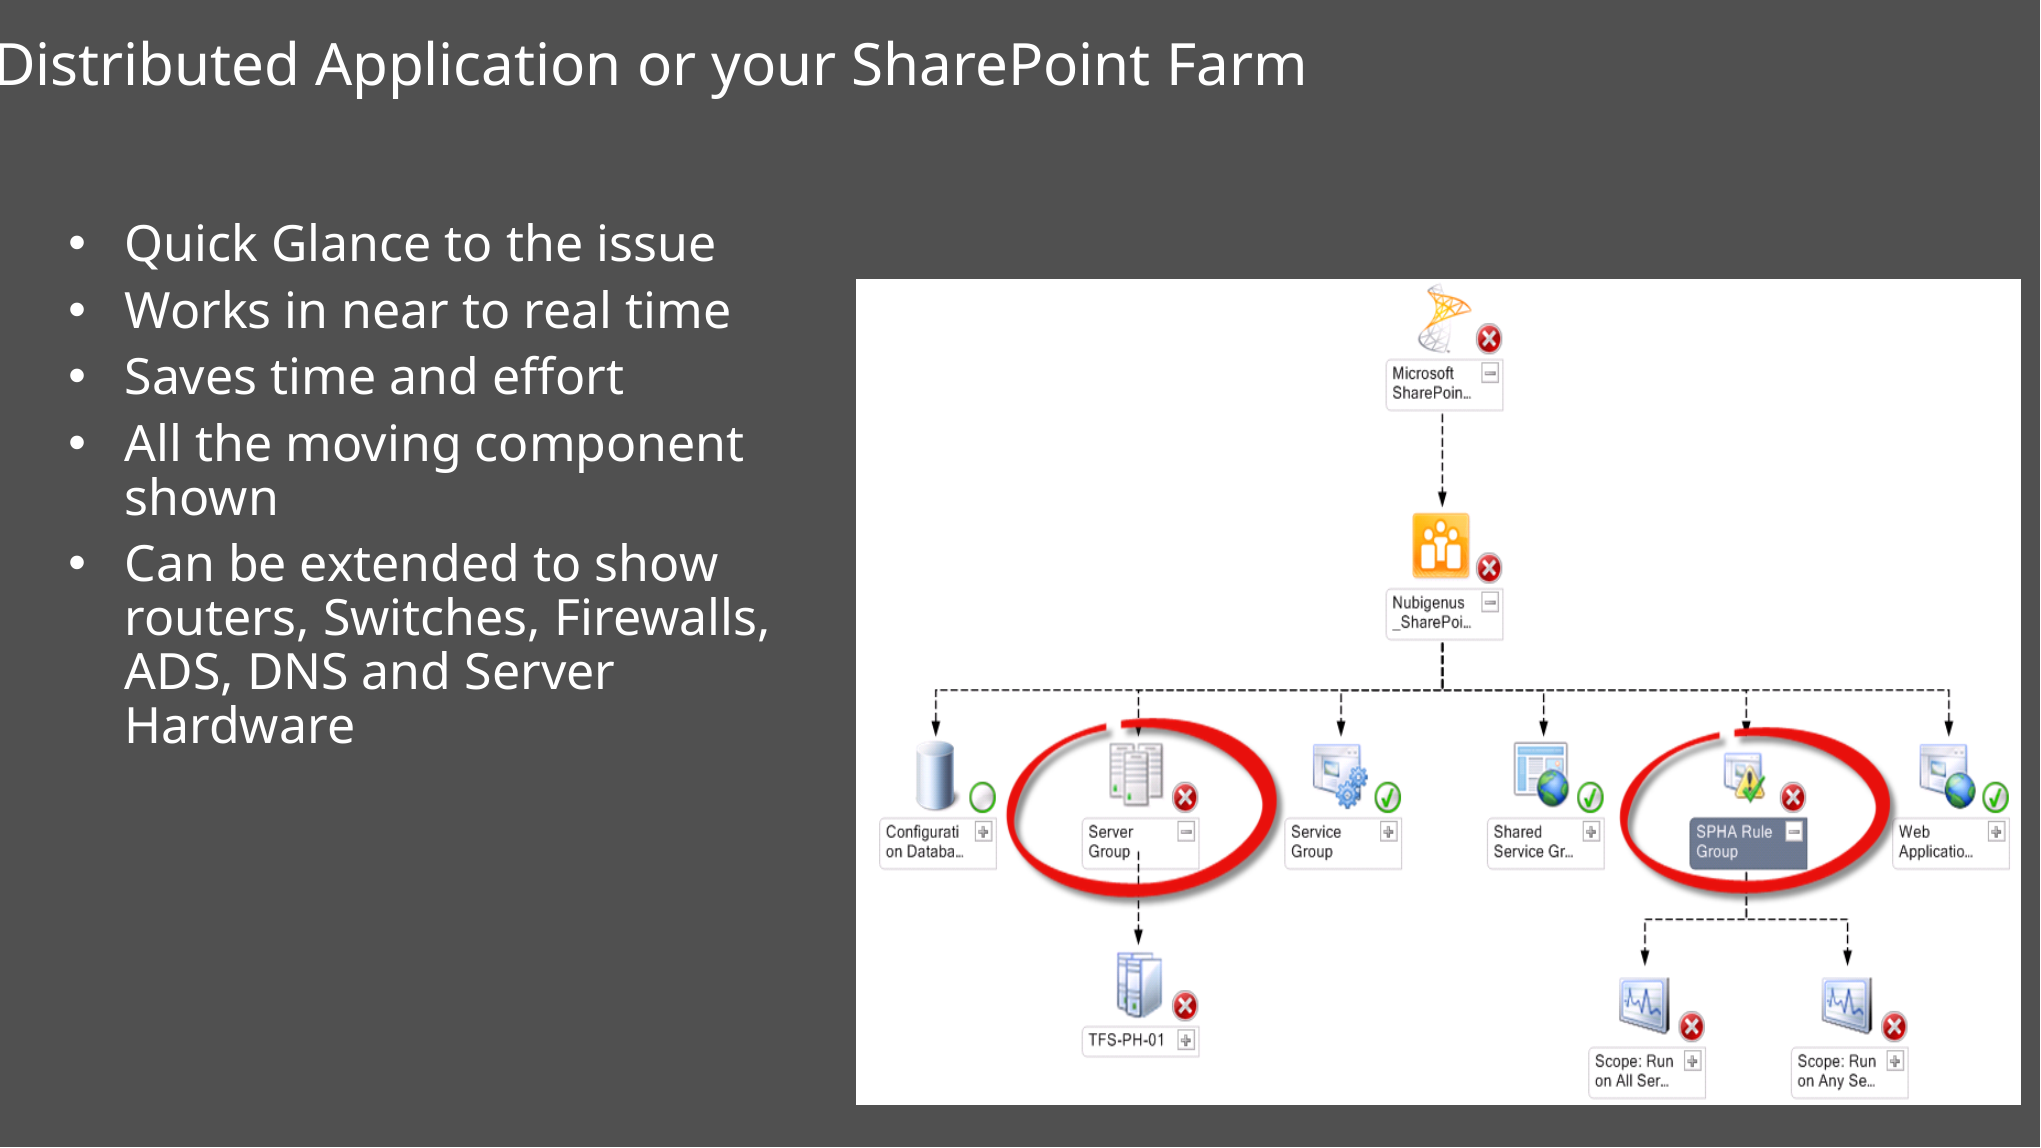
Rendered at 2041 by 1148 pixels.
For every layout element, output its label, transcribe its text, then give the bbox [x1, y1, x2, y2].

text_box Quick Glance to the issue Works in near to real time Saves time and effort All the moving component shown Can be extended to show routers, Switches, Firewalls, ADS, DNS and Server Hardware [38, 194, 840, 845]
text_box Distributed Application or your SharePoint Farm [0, 11, 1338, 122]
picture [856, 279, 2021, 1105]
